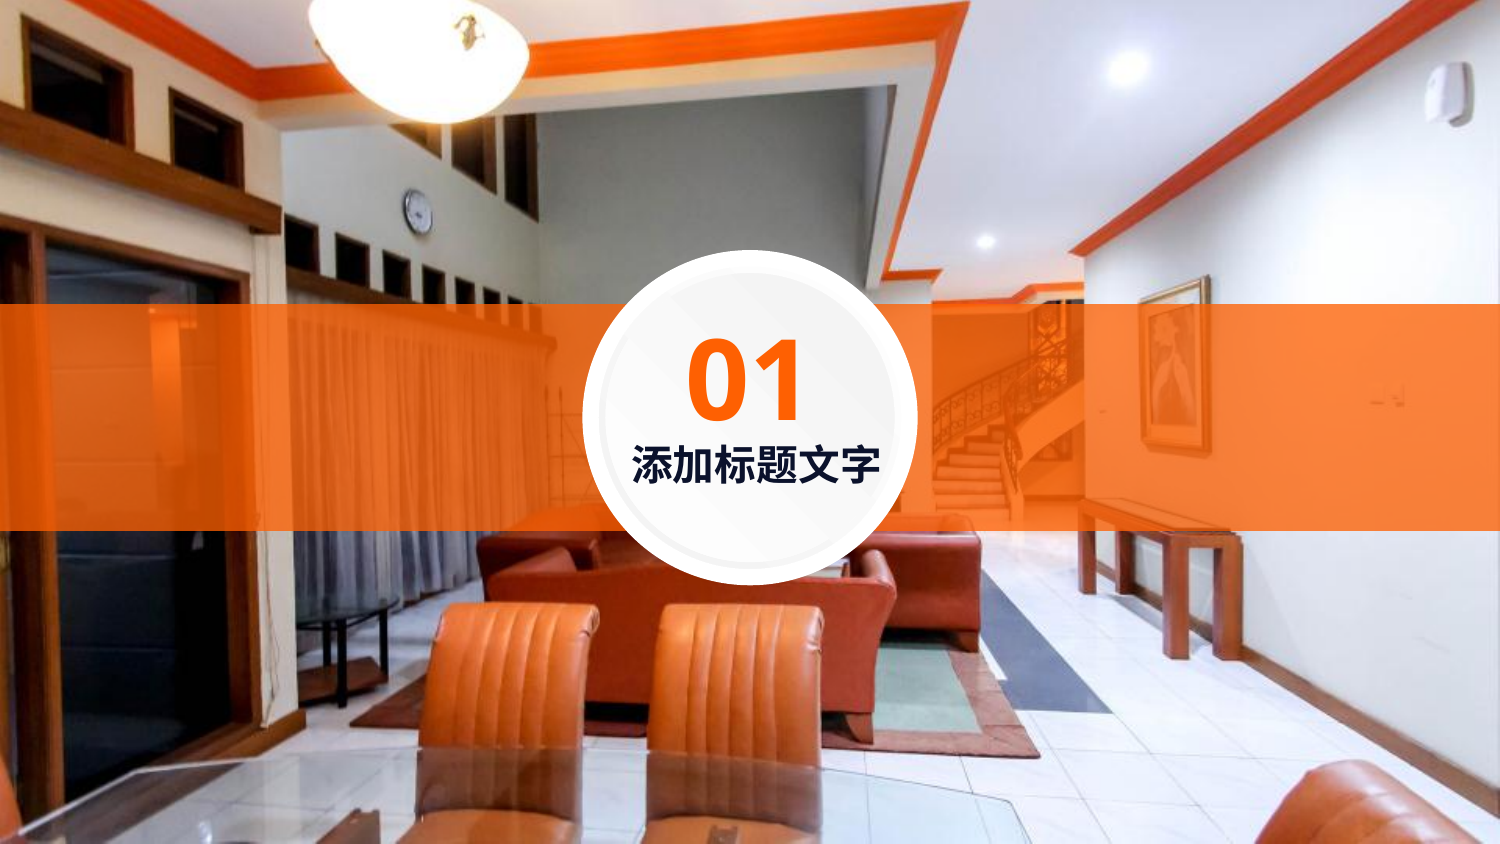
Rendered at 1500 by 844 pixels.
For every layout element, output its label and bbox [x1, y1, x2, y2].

picture [0, 0, 1500, 844]
text_box [598, 266, 902, 569]
